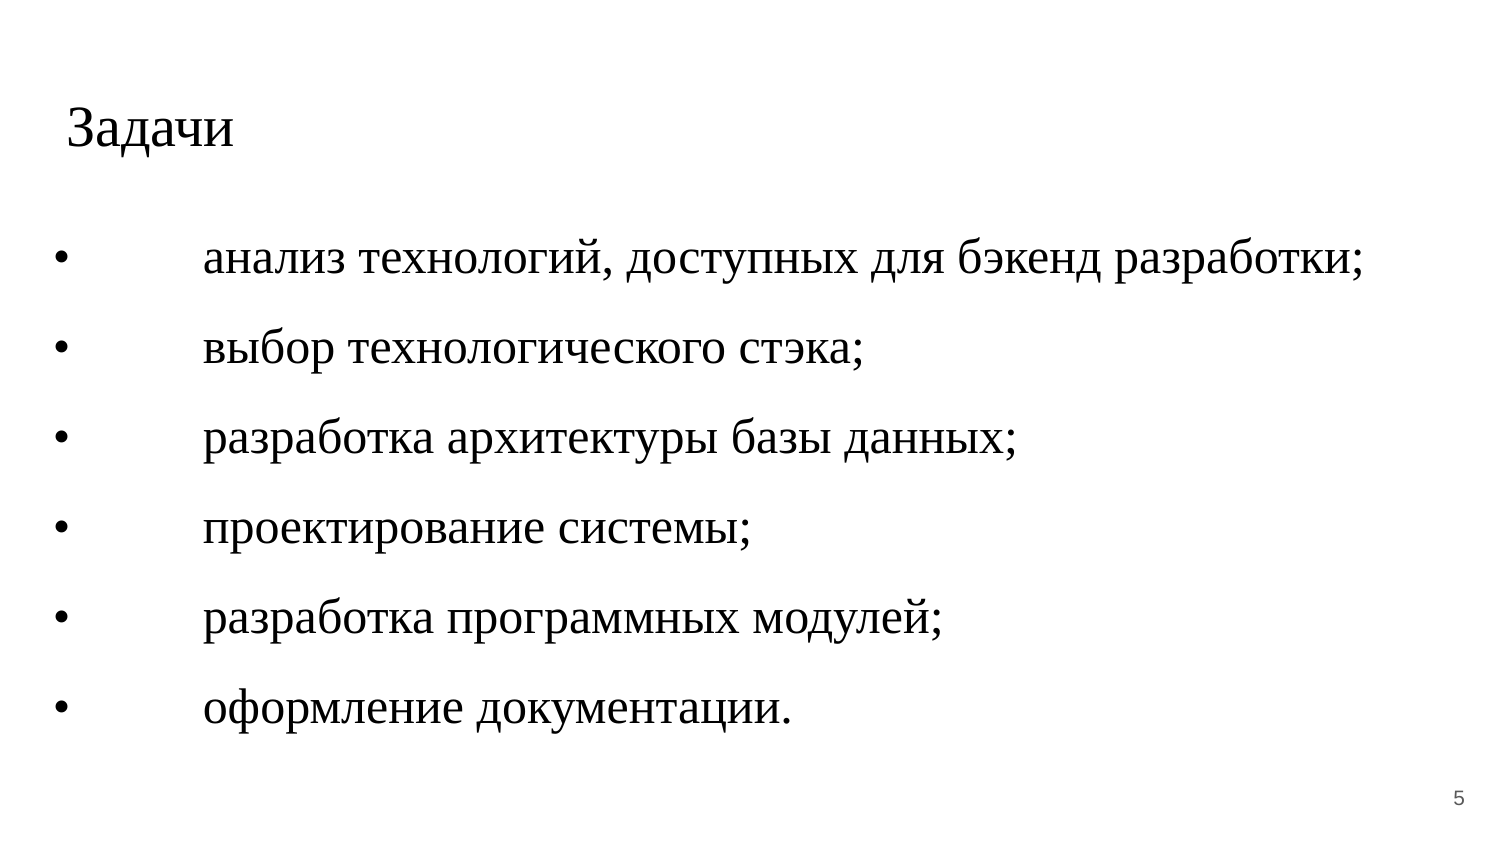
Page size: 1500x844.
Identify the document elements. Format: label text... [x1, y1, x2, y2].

slide_number 5 [1389, 764, 1480, 830]
list • анализ технологий, доступных для бэкенд разработки; • выбор технологического стэка; • разработка архитектуры базы данных; • проектирование системы; • разработка программных модулей; • оформление документации. [37, 178, 1404, 811]
title Задачи [51, 72, 1449, 167]
